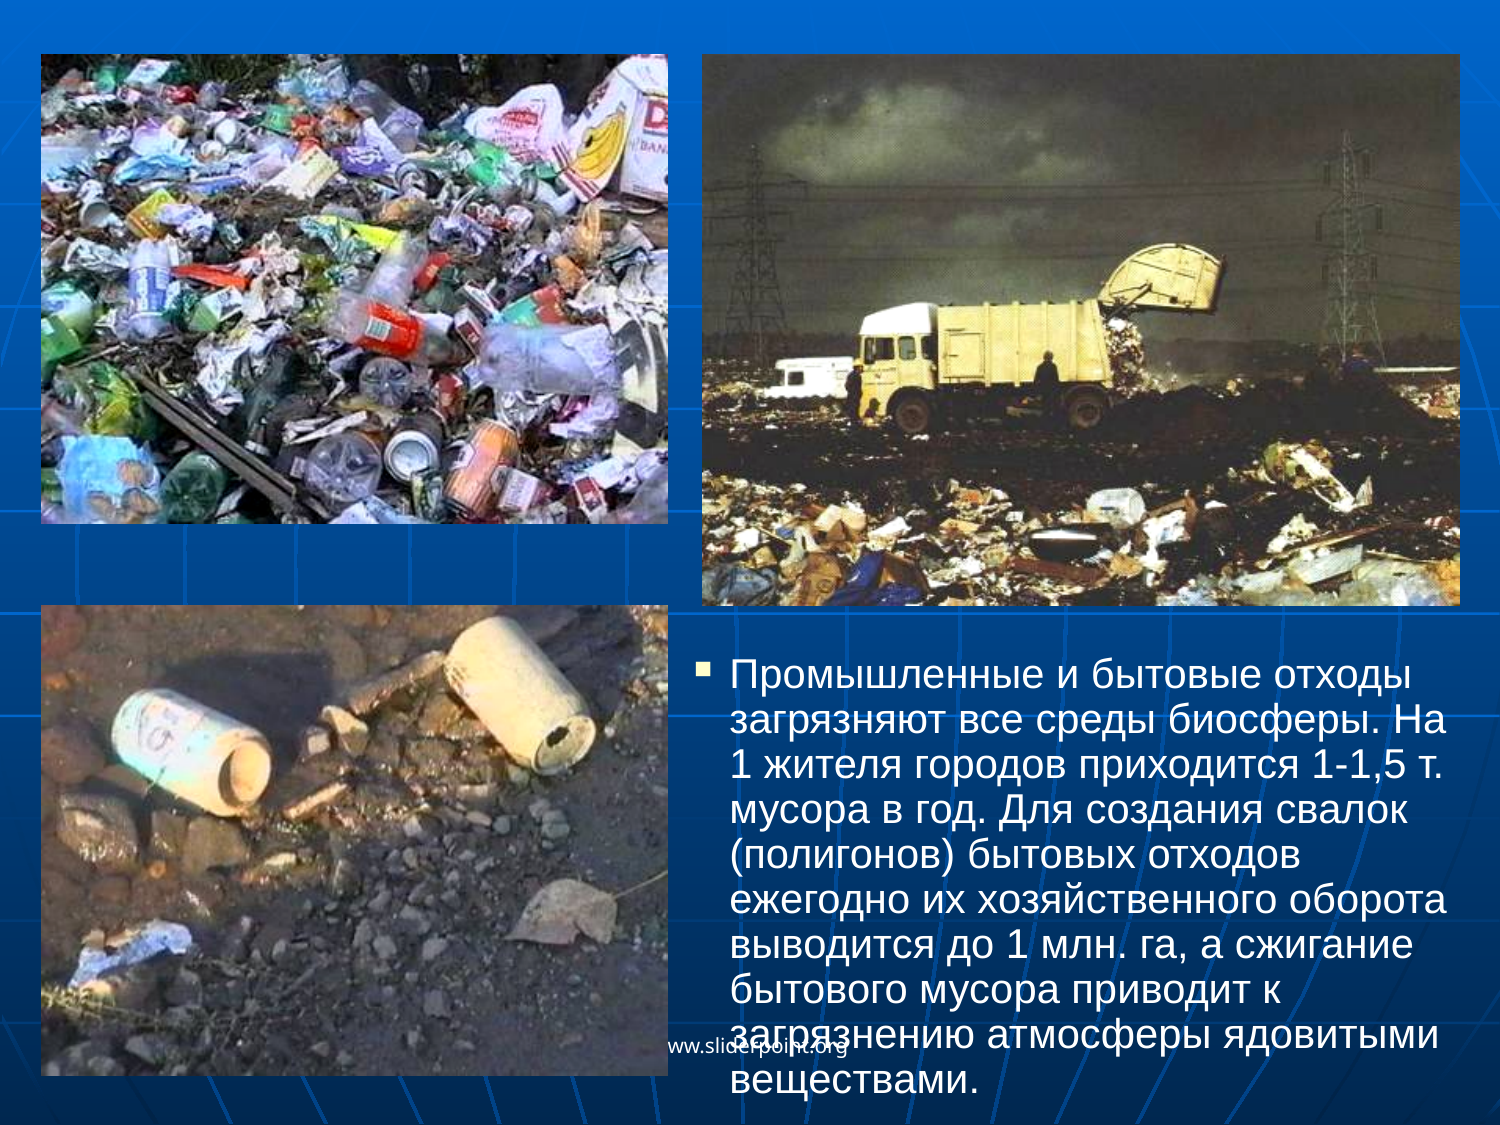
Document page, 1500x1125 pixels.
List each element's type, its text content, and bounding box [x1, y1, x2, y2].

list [702, 54, 1460, 606]
footer www.sliderpoint.org [512, 1024, 988, 1101]
text_box Промышленные и бытовые отходы загрязняют все среды биосферы. На 1 жителя городов приходится 1-1,5 т. мусора в год. Для создания свалок (полигонов) бытовых отходов ежегодно их хозяйственного оборота выводится до 1 млн. га, а сжигание бытового мусора приводит к загрязнению атмосферы ядовитыми веществами. [679, 645, 1477, 1110]
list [40, 605, 668, 1076]
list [40, 54, 668, 525]
